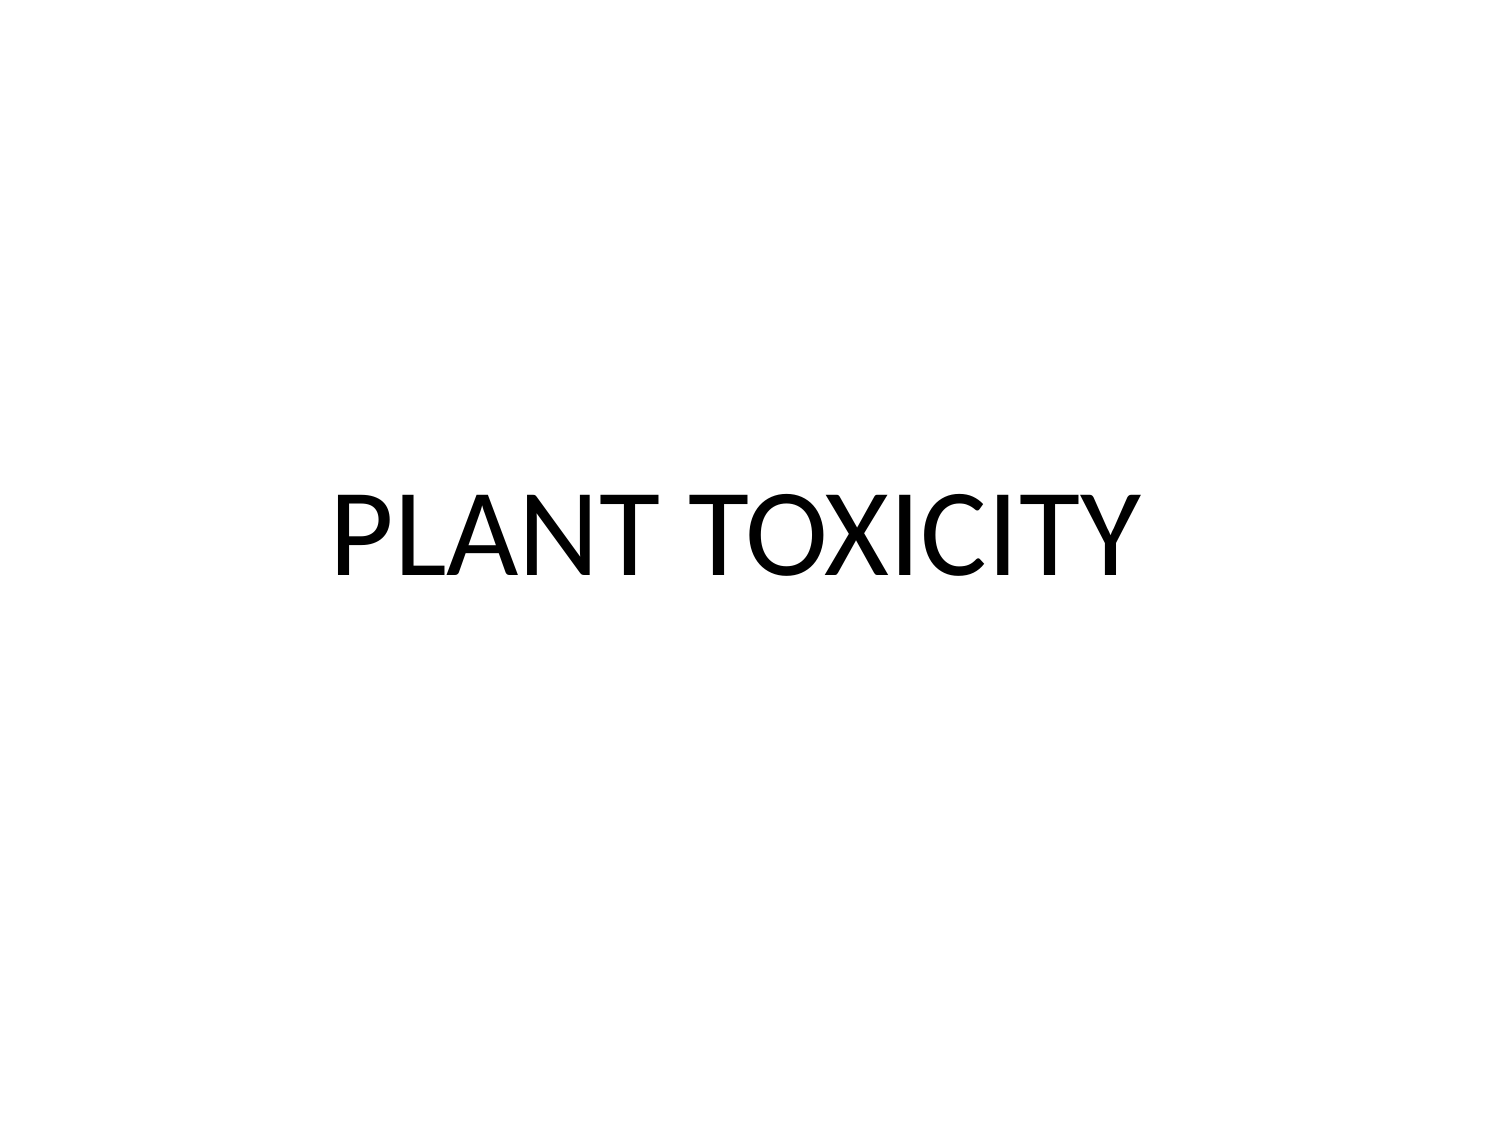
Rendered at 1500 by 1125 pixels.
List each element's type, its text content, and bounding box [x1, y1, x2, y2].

title PLANT TOXICITY [75, 112, 1425, 938]
